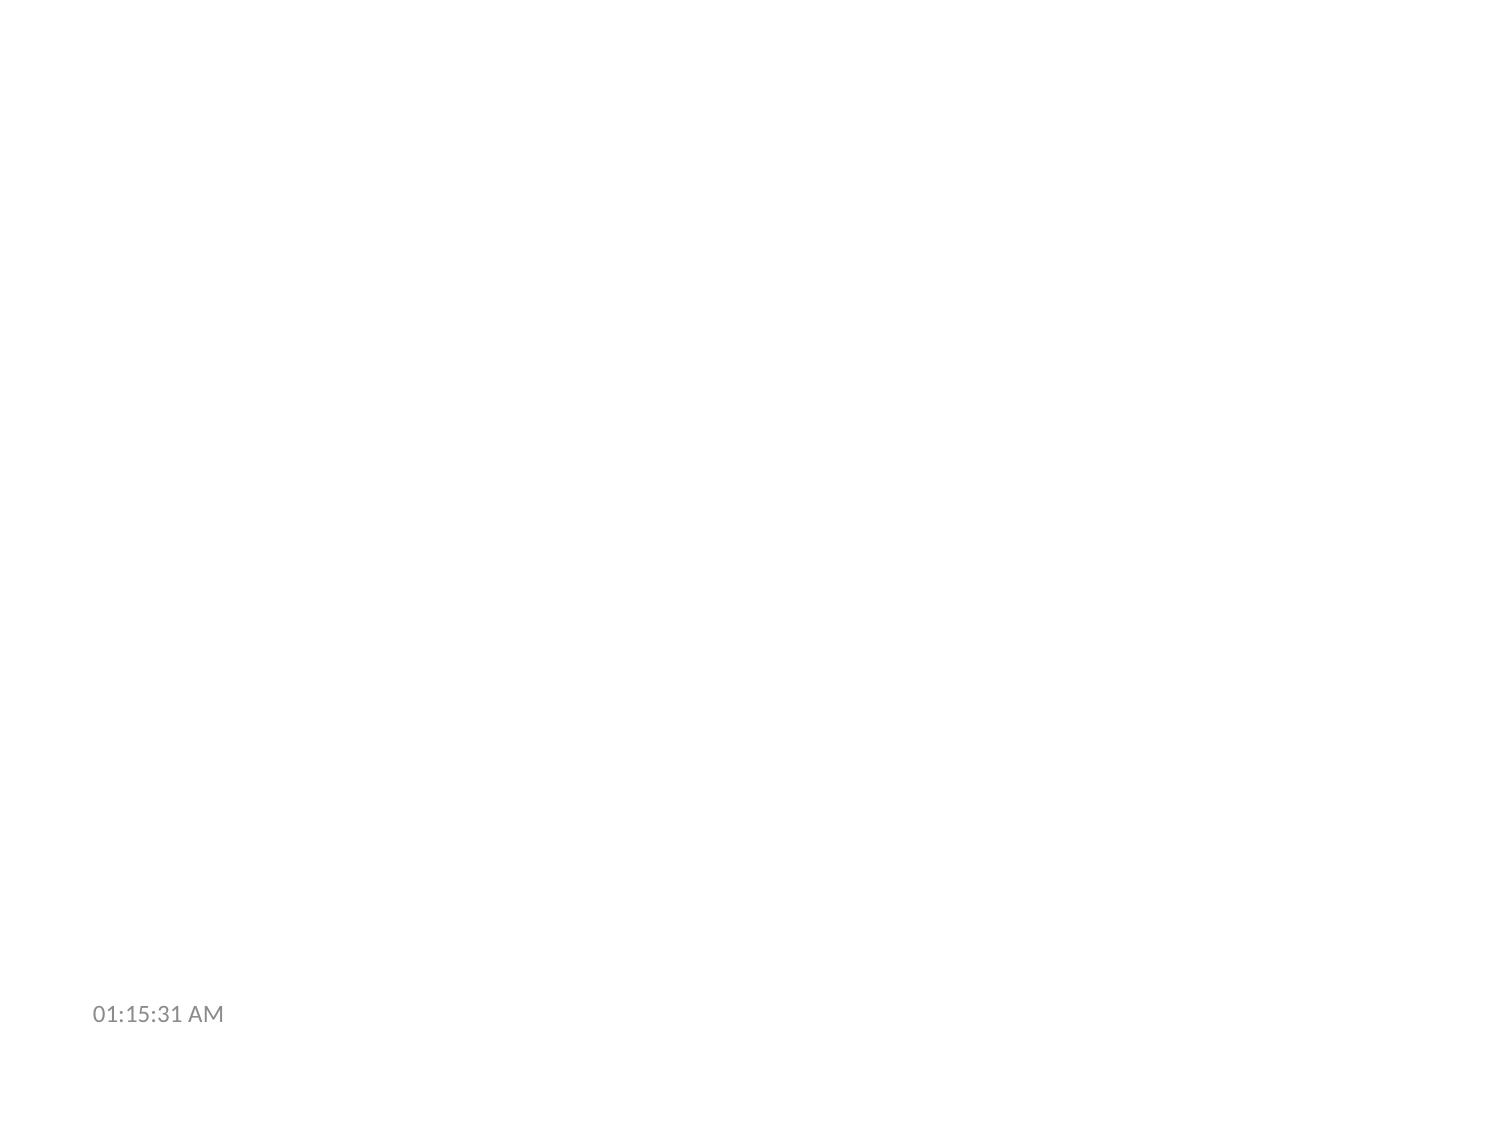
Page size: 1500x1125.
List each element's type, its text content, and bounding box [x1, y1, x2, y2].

text_box 3:35:09 PM [77, 982, 428, 1043]
